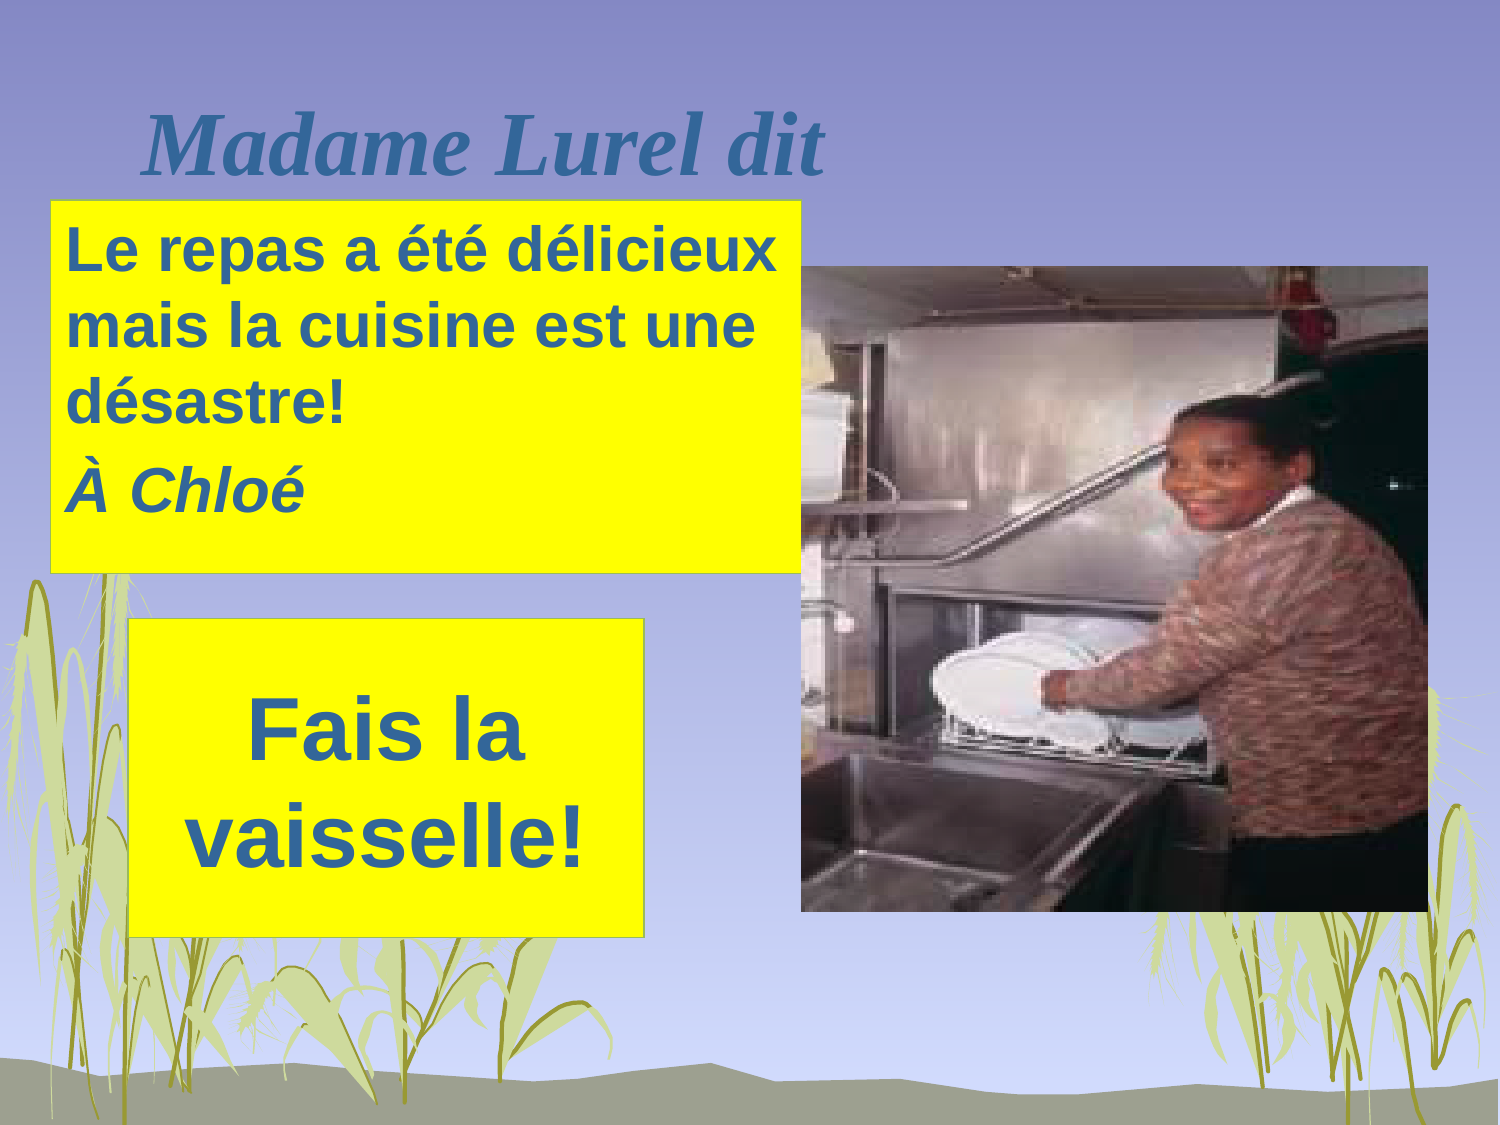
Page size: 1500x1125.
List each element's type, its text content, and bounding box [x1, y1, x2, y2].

title Madame Lurel dit [126, 37, 1371, 241]
text_box Le repas a été délicieux mais la cuisine est une désastre! À Chloé [50, 199, 802, 574]
subtitle Fais la vaisselle! [127, 618, 645, 938]
picture [801, 266, 1428, 913]
